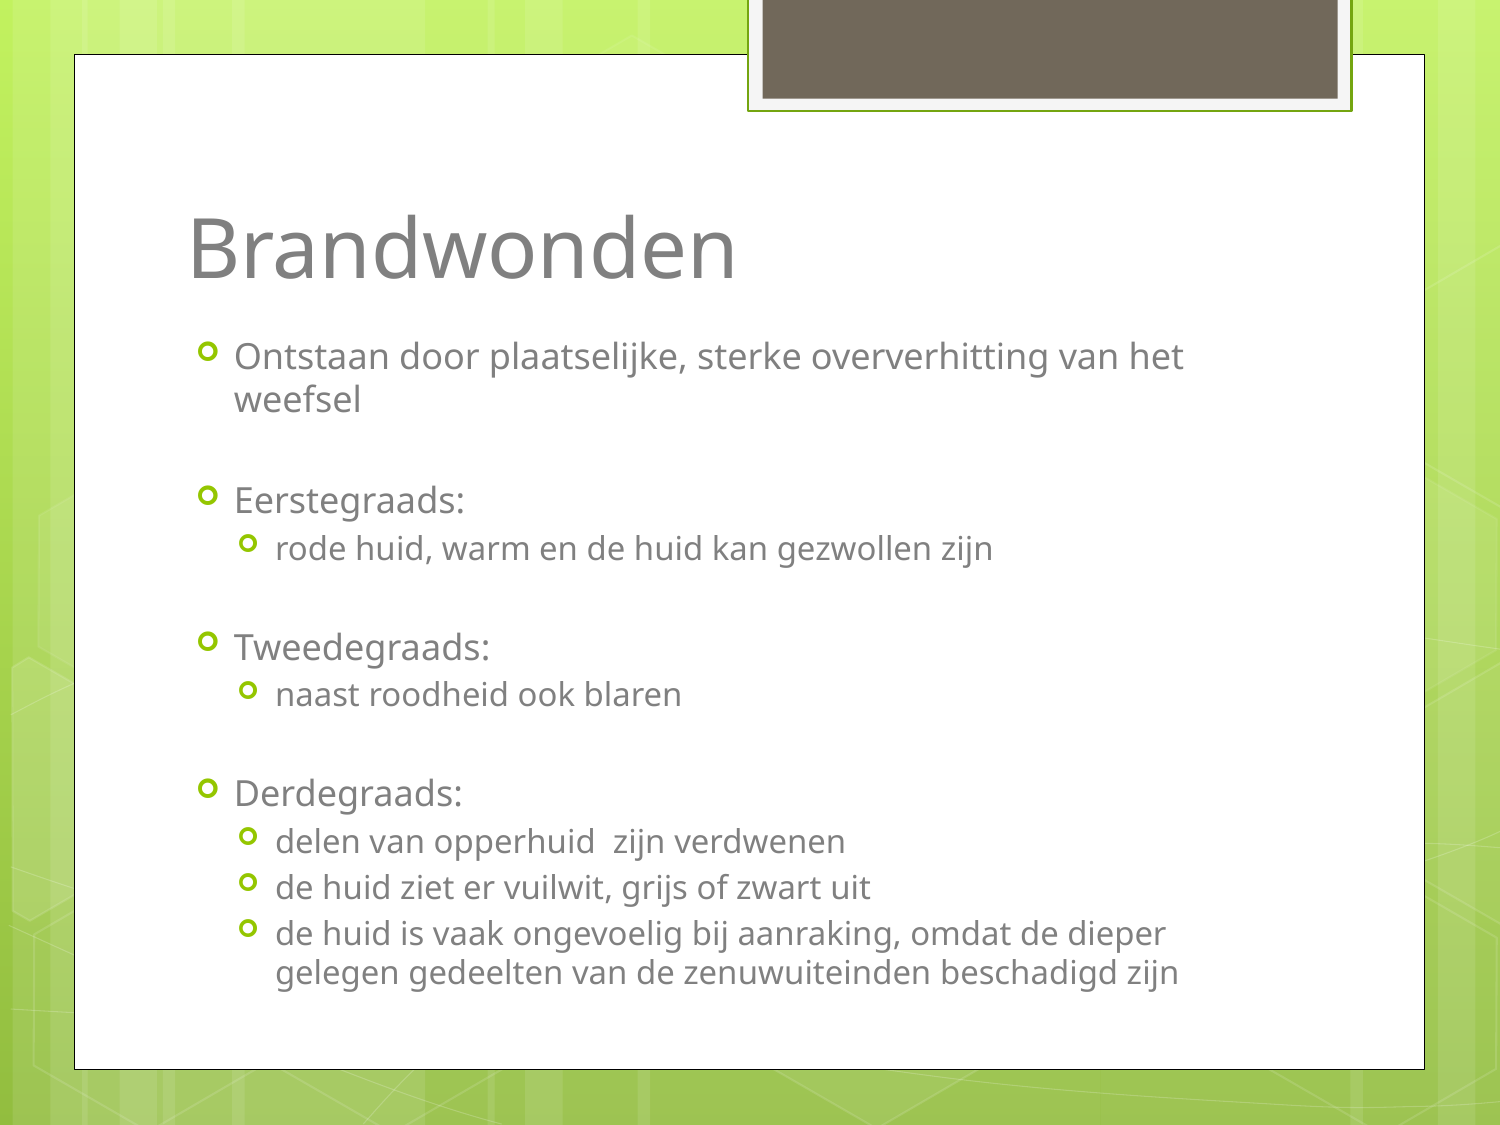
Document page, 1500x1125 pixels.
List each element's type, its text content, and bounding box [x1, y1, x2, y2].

title Brandwonden [171, 168, 1324, 303]
list Ontstaan door plaatselijke, sterke oververhitting van het weefsel Eerstegraads: rode huid, warm en de huid kan gezwollen zijn Tweedegraads: naast roodheid ook blaren Derdegraads: delen van opperhuid zijn verdwenen de huid ziet er vuilwit, grijs of zwart uit de huid is vaak ongevoelig bij aanraking, omdat de dieper gelegen gedeelten van de zenuwuiteinden beschadigd zijn [171, 326, 1306, 1000]
